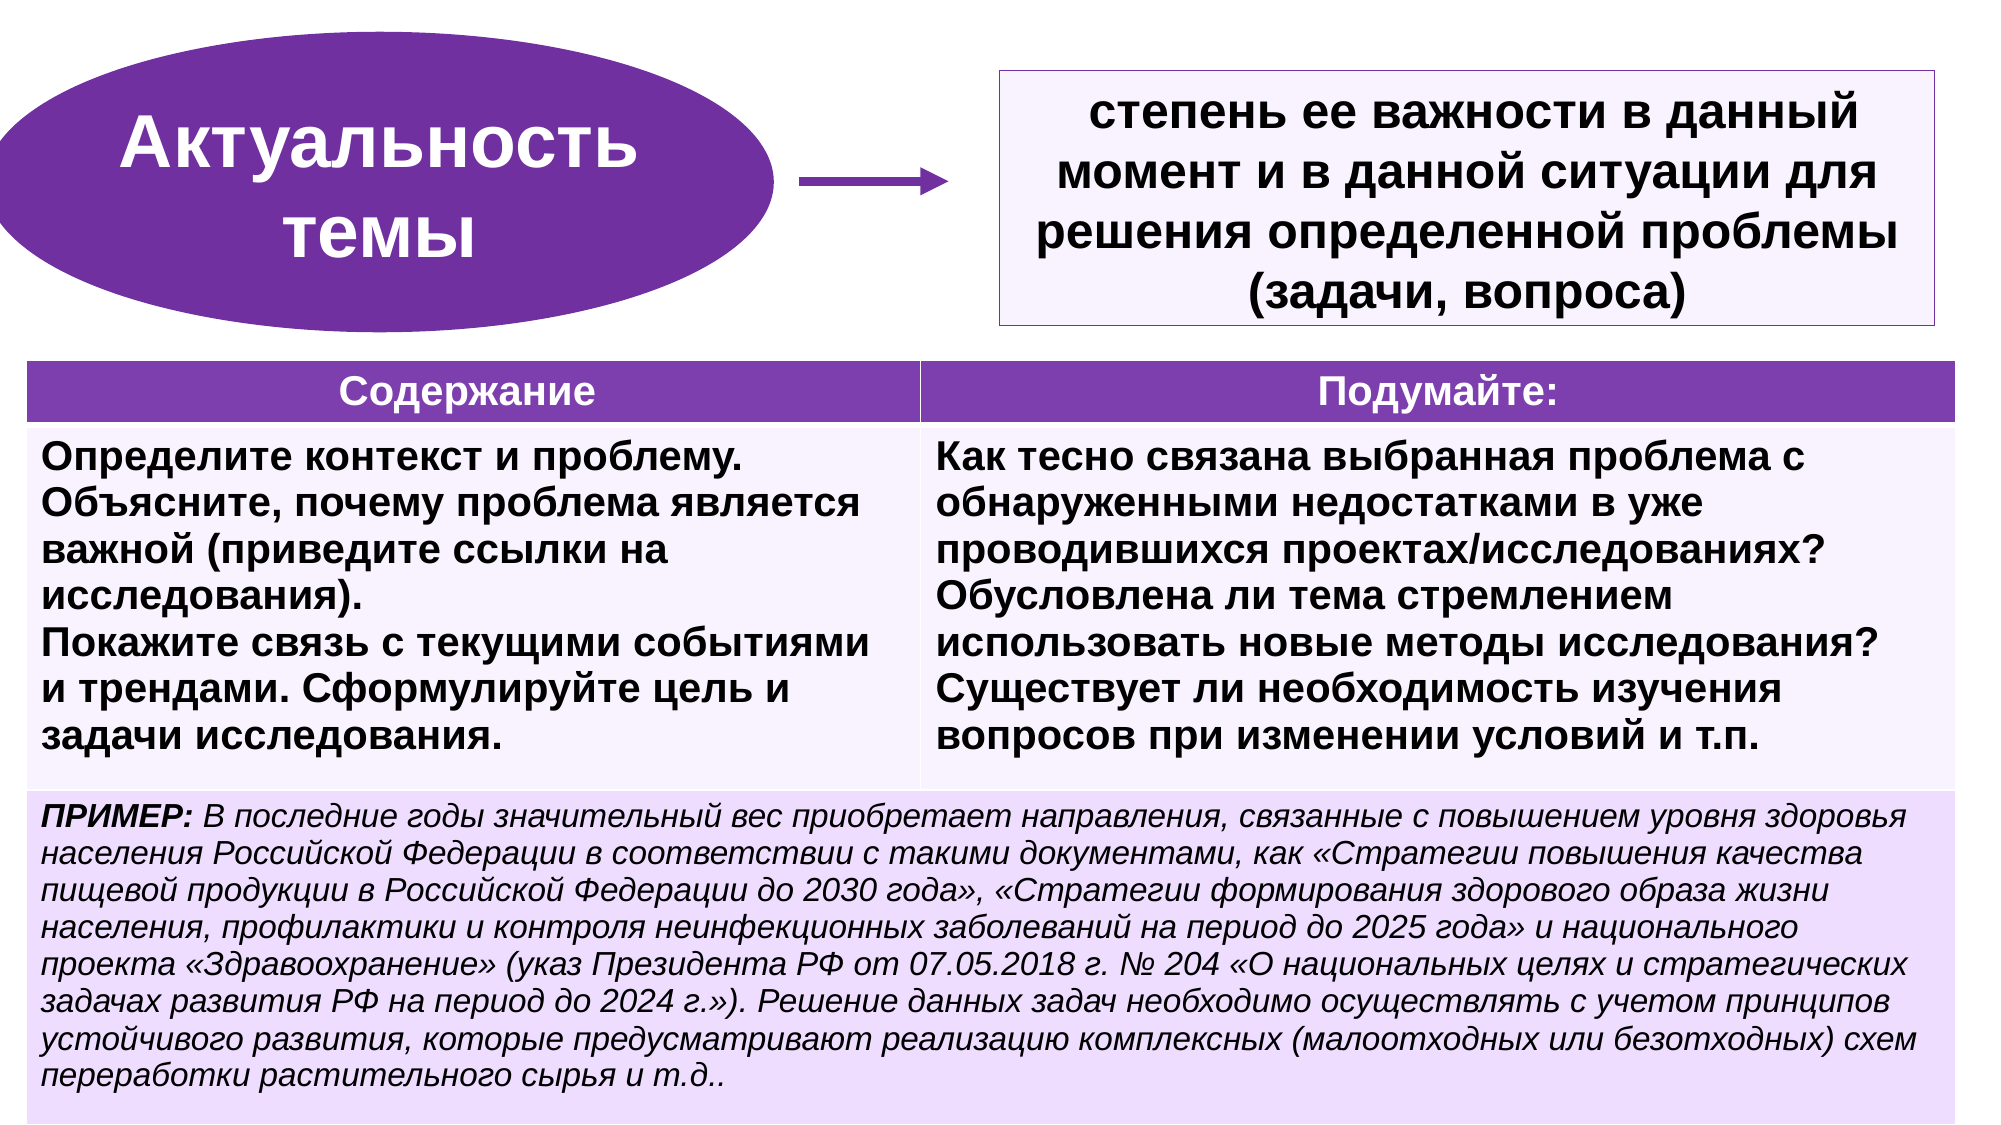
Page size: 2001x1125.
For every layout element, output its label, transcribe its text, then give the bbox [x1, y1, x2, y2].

text_box степень ее важности в данный момент и в данной ситуации для решения определенной проблемы (задачи, вопроса) [999, 70, 1935, 326]
table_cell ПРИМЕР: В последние годы значительный вес приобретает направления, связанные с повышением уровня здоровья населения Российской Федерации в соответствии с такими документами, как «Стратегии повышения качества пищевой продукции в Российской Федерации до 2030 года», «Стратегии формирования здорового образа жизни населения, профилактики и контроля неинфекционных заболеваний на период до 2025 года» и национального проекта «Здравоохранение» (указ Президента РФ от 07.05.2018 г. № 204 «О национальных целях и стратегических задачах развития РФ на период до 2024 г.»). Решение данных задач необходимо осуществлять с учетом принципов устойчивого развития, которые предусматривают реализацию комплексных (малоотходных или безотходных) схем переработки растительного сырья и т.д.. [27, 791, 1955, 1124]
table_header Подумайте: [921, 361, 1955, 422]
table_cell Как тесно связана выбранная проблема с обнаруженными недостатками в уже проводившихся проектах/исследованиях? Обусловлена ли тема стремлением использовать новые методы исследования? Существует ли необходимость изучения вопросов при изменении условий и т.п. [921, 428, 1955, 789]
table_header Содержание [27, 361, 920, 422]
text_box Актуальность темы [0, 31, 774, 333]
table_cell Определите контекст и проблему. Объясните, почему проблема является важной (приведите ссылки на исследования). Покажите связь с текущими событиями и трендами. Сформулируйте цель и задачи исследования. [27, 428, 920, 789]
